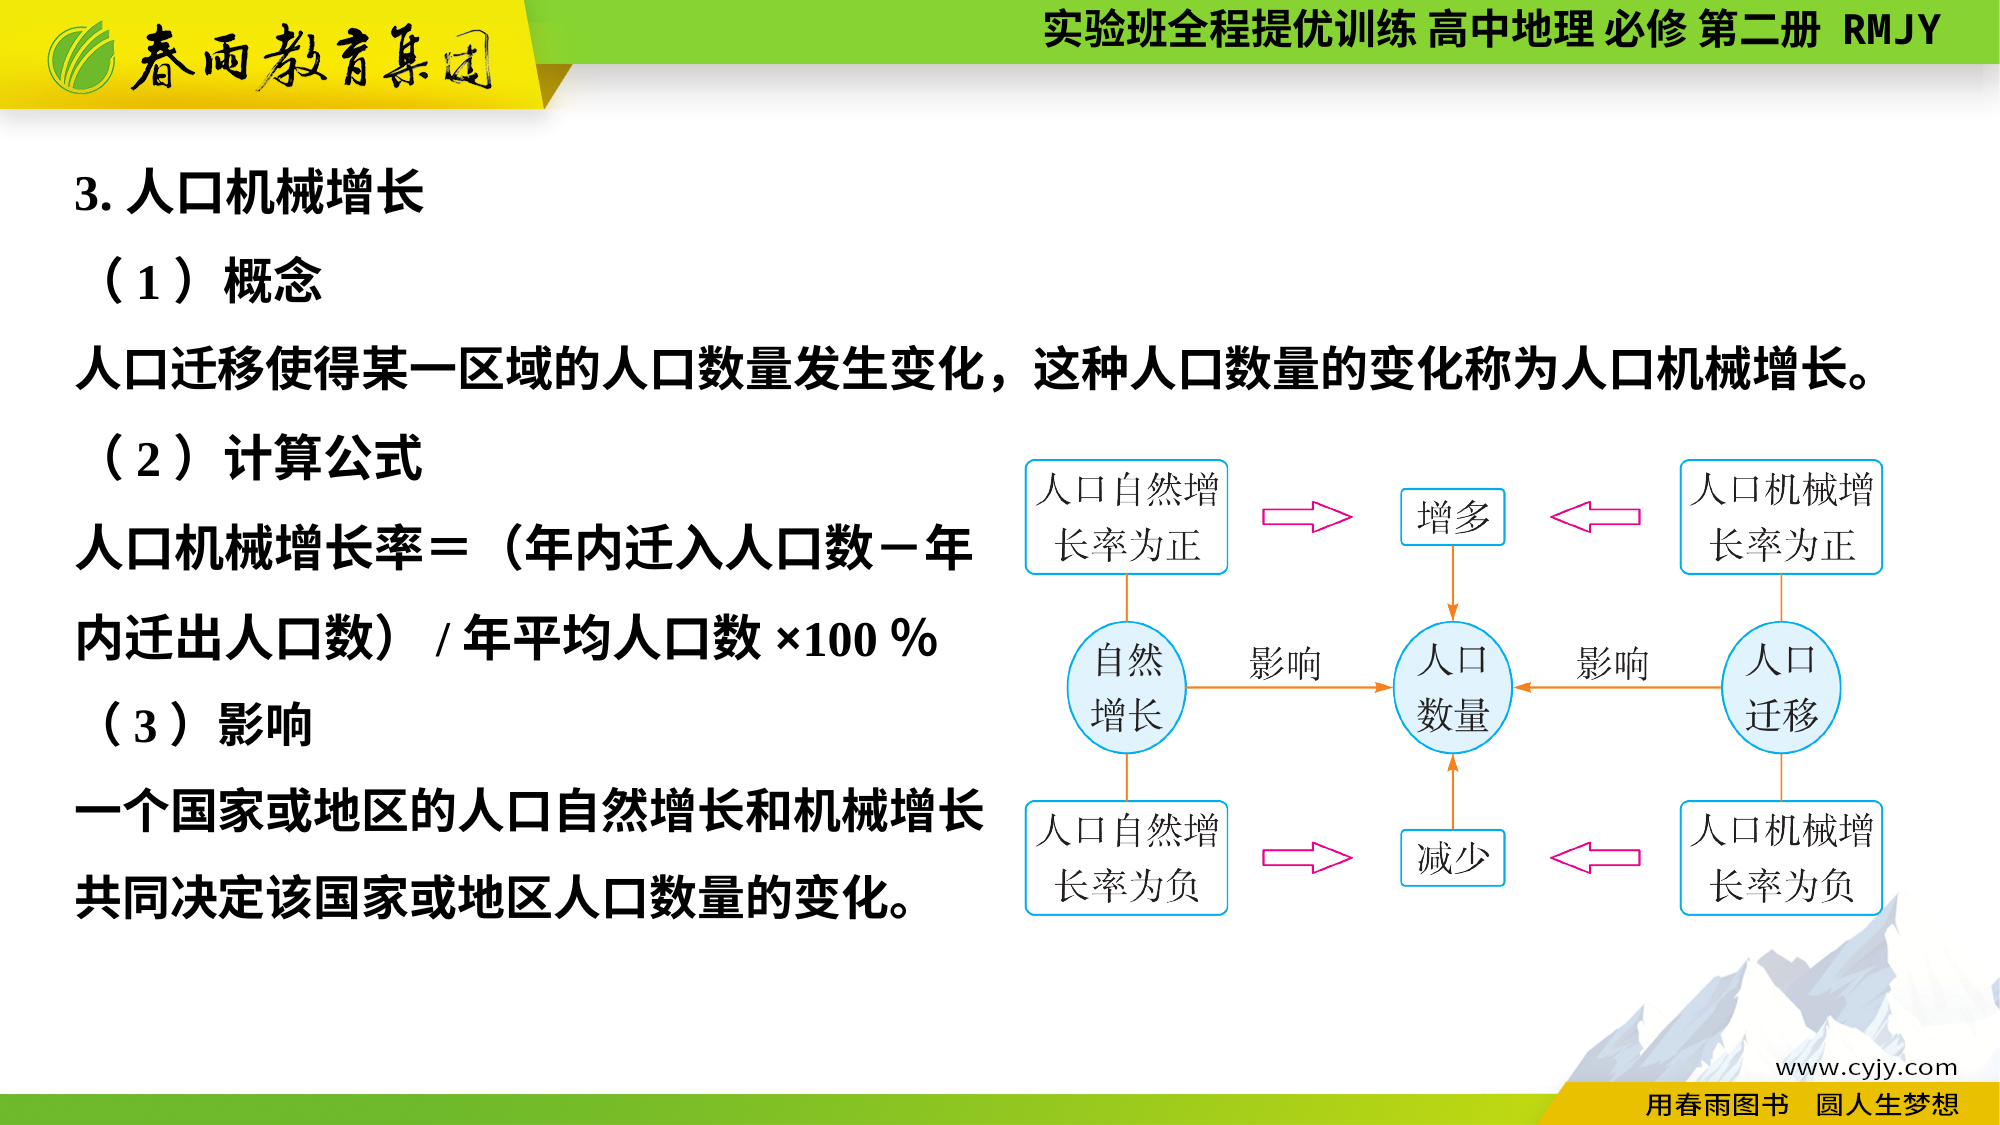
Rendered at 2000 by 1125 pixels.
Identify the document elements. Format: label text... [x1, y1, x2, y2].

list 3.人口机械增长 （1）概念 人口迁移使得某一区域的人口数量发生变化，这种人口数量的变化称为人口机械增长。 （2）计算公式 人口机械增长率＝（年内迁入人口数－年 内迁出人口数）/年平均人口数×100％ （3）影响 一个国家或地区的人口自然增长和机械增长 共同决定该国家或地区人口数量的变化。 [59, 122, 1944, 941]
picture [0, 0, 2000, 1125]
